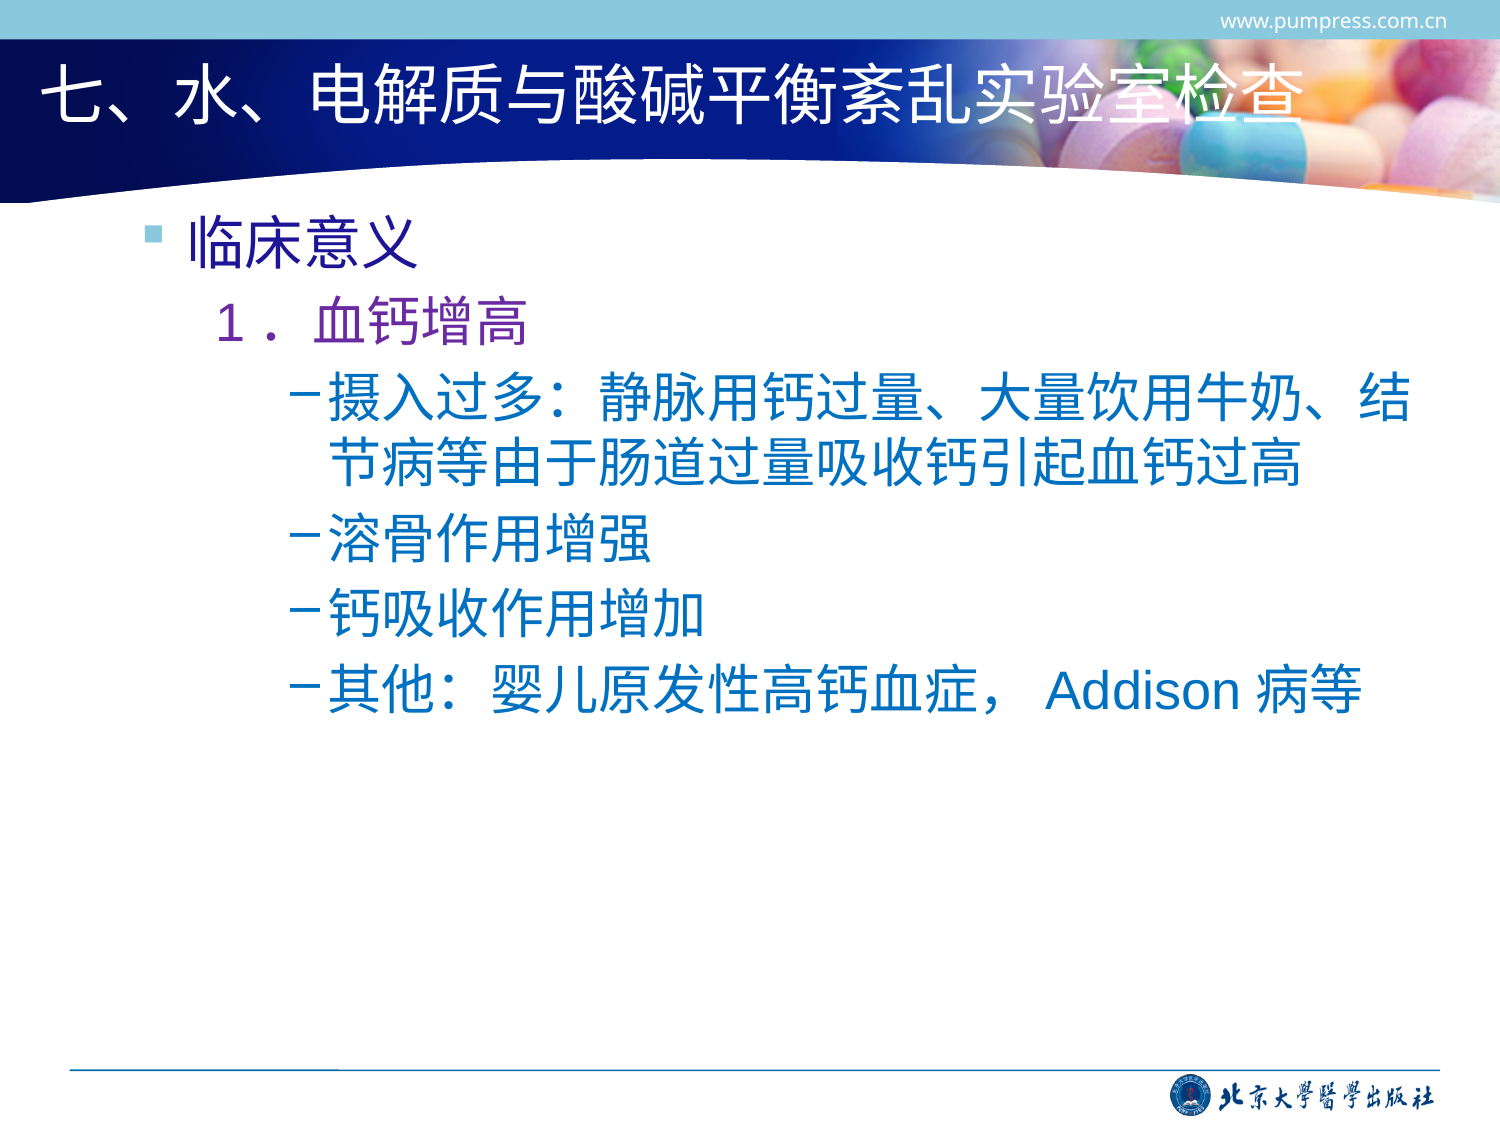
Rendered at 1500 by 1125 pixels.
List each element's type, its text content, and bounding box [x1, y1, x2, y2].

list 临床意义 1．血钙增高 摄入过多：静脉用钙过量、大量饮用牛奶、结节病等由于肠道过量吸收钙引起血钙过高 溶骨作用增强 钙吸收作用增加 其他：婴儿原发性高钙血症，Addison病等 [49, 198, 1463, 1026]
picture [1170, 1074, 1436, 1118]
title 七、水、电解质与酸碱平衡紊乱实验室检查 [23, 46, 1349, 140]
slide_number www.pumpress.com.cn [1024, 0, 1463, 38]
picture [0, 40, 1500, 203]
